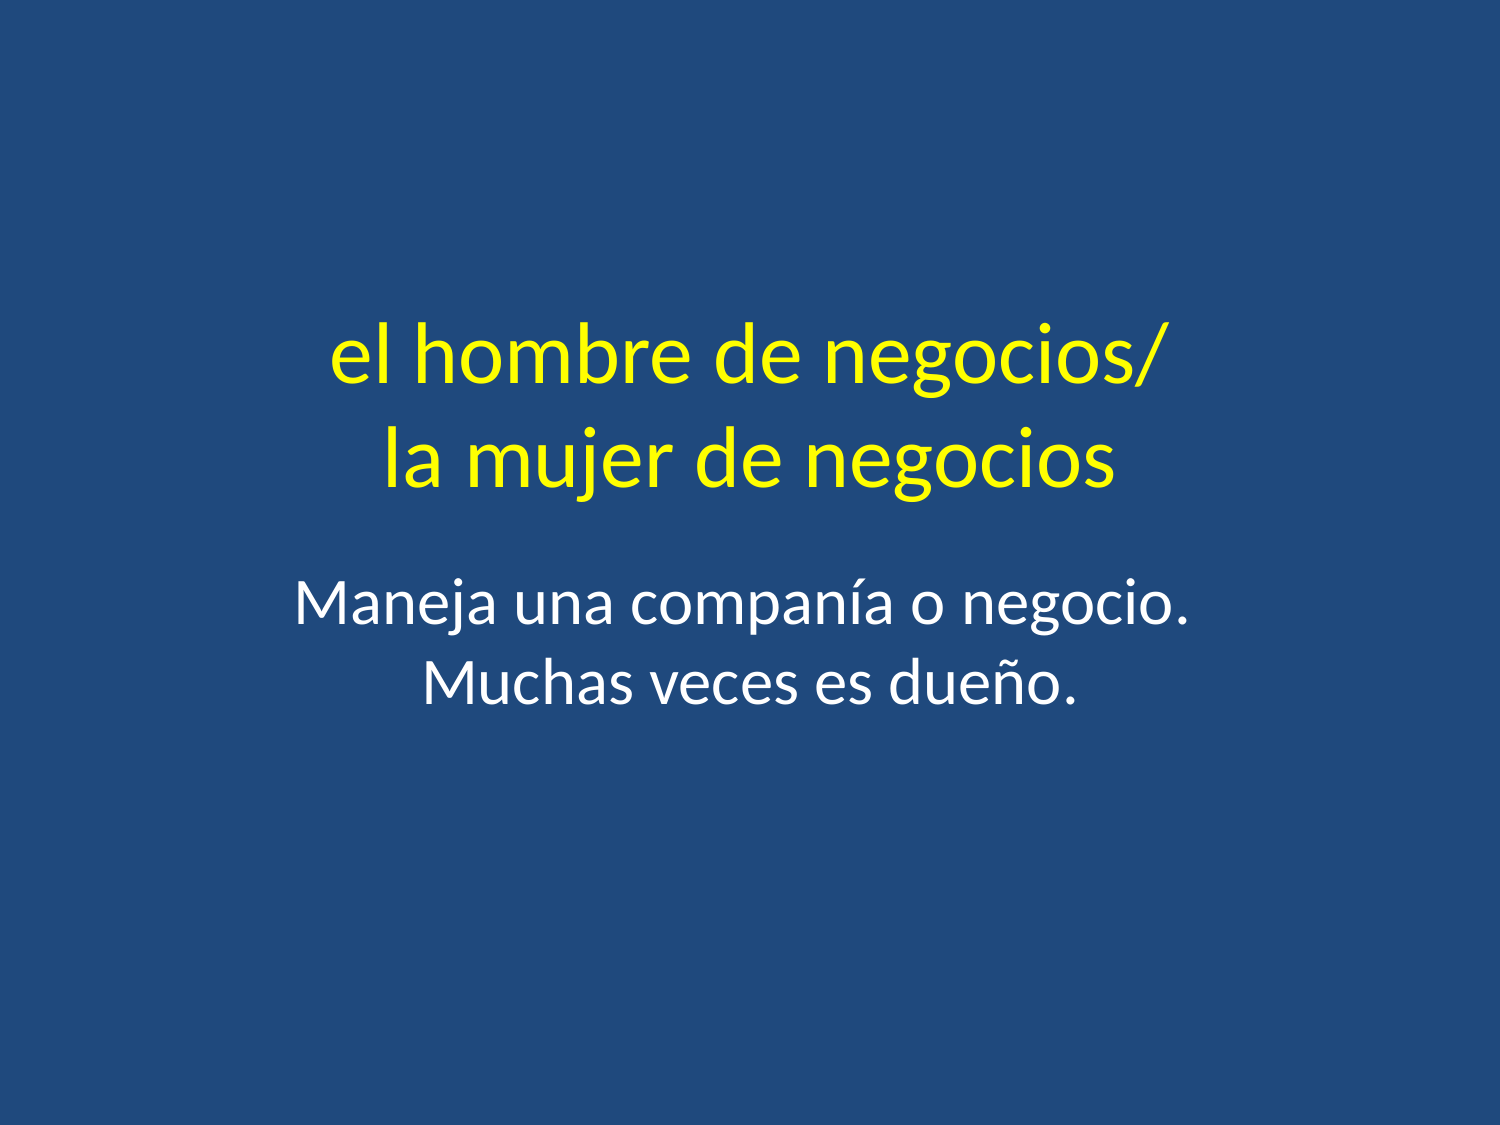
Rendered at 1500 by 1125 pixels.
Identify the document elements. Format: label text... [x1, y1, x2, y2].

title el hombre de negocios/ la mujer de negocios [112, 287, 1388, 591]
subtitle Maneja una companía o negocio. Muchas veces es dueño. [225, 549, 1275, 838]
